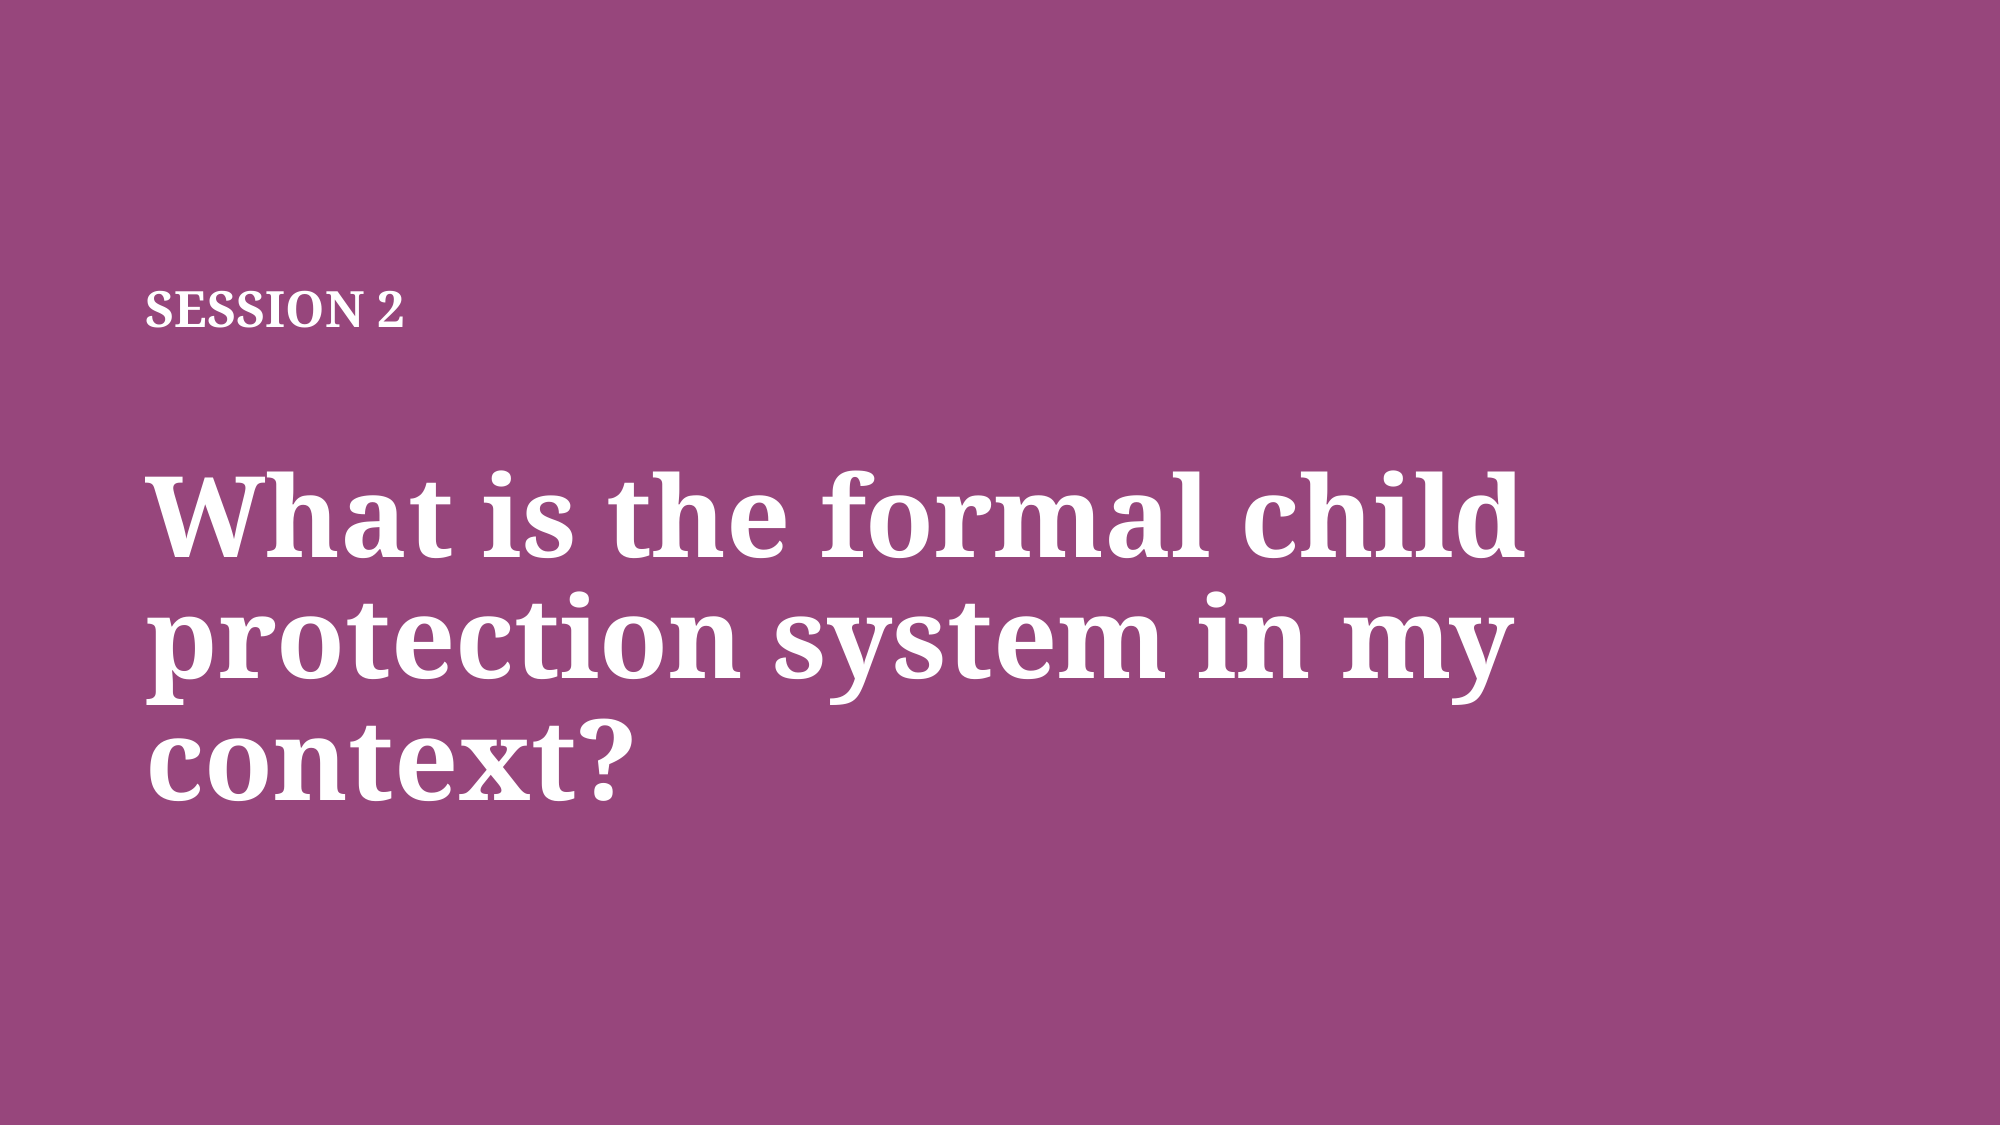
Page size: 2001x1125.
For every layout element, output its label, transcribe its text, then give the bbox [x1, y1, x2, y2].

title SESSION 2 What is the formal child protection system in my context? [130, 508, 1853, 601]
